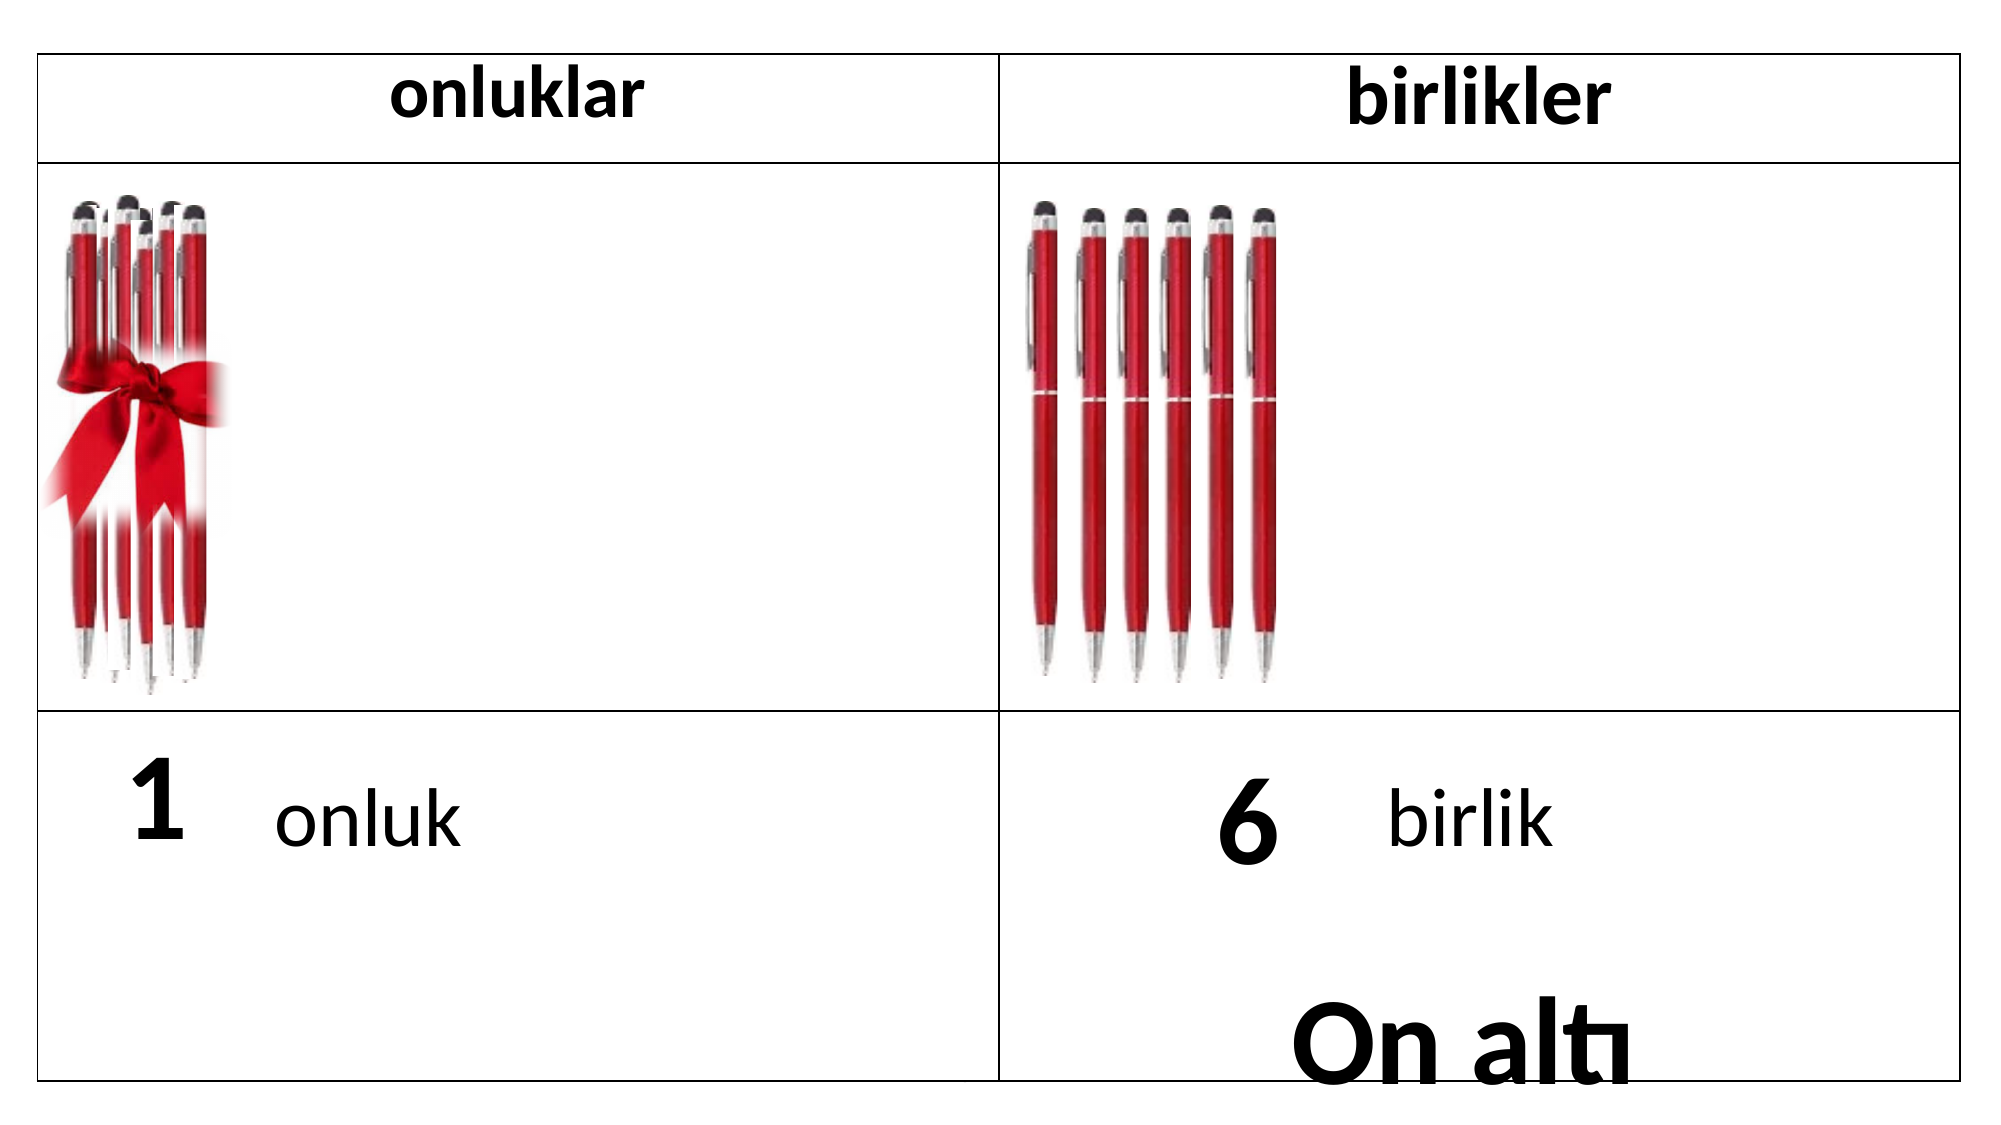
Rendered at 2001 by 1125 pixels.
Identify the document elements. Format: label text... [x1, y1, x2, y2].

table_cell [38, 164, 998, 710]
table_header onluklar [38, 55, 998, 162]
picture [1116, 208, 1149, 683]
picture [37, 195, 234, 695]
table_cell [38, 712, 998, 1080]
picture [1243, 208, 1277, 683]
table_cell [1000, 164, 1959, 710]
text_box birlik [1371, 755, 1569, 871]
picture [1201, 205, 1234, 679]
picture [1073, 208, 1107, 683]
footer Kazım KAT [662, 1042, 1338, 1103]
table_cell [1000, 712, 1959, 1080]
text_box On altı [1276, 952, 1775, 1117]
picture [1158, 208, 1191, 683]
text_box 1 [110, 707, 234, 873]
text_box onluk [259, 755, 497, 871]
picture [1024, 201, 1058, 676]
table_header birlikler [1000, 55, 1959, 162]
text_box 6 [1183, 732, 1329, 898]
